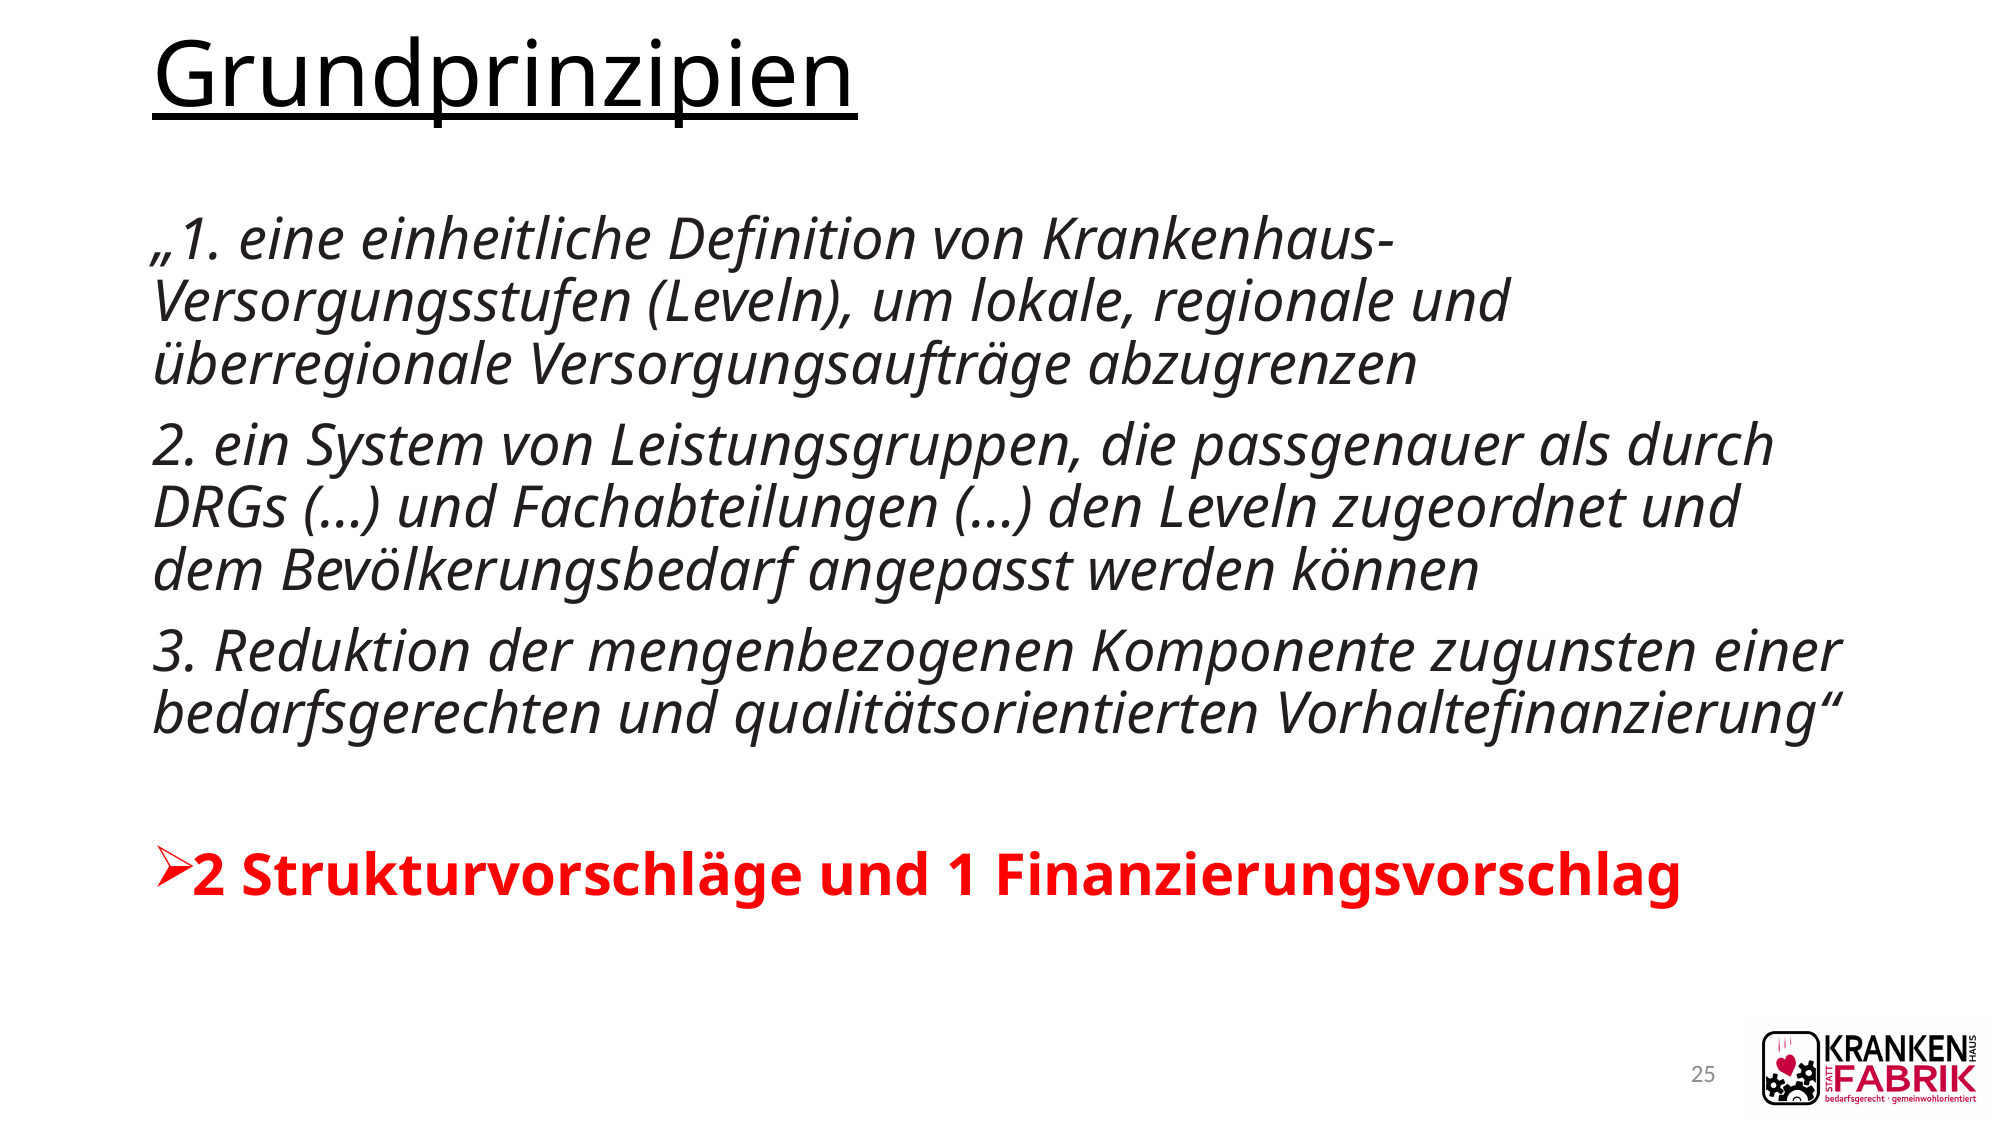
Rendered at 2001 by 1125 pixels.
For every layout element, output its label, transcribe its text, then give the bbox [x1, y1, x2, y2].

title Grundprinzipien [137, 22, 1863, 201]
slide_number 25 [1281, 1042, 1731, 1103]
picture [1744, 1013, 1994, 1123]
list „1. eine einheitliche Definition von Krankenhaus-Versorgungsstufen (Leveln), um lokale, regionale und überregionale Versorgungsaufträge abzugrenzen 2. ein System von Leistungsgruppen, die passgenauer als durch DRGs (…) und Fachabteilungen (…) den Leveln zugeordnet und dem Bevölkerungsbedarf angepasst werden können 3. Reduktion der mengenbezogenen Komponente zugunsten einer bedarfsgerechten und qualitätsorientierten Vorhaltefinanzierung“ 2 Strukturvorschläge und 1 Finanzierungsvorschlag [137, 201, 1863, 982]
